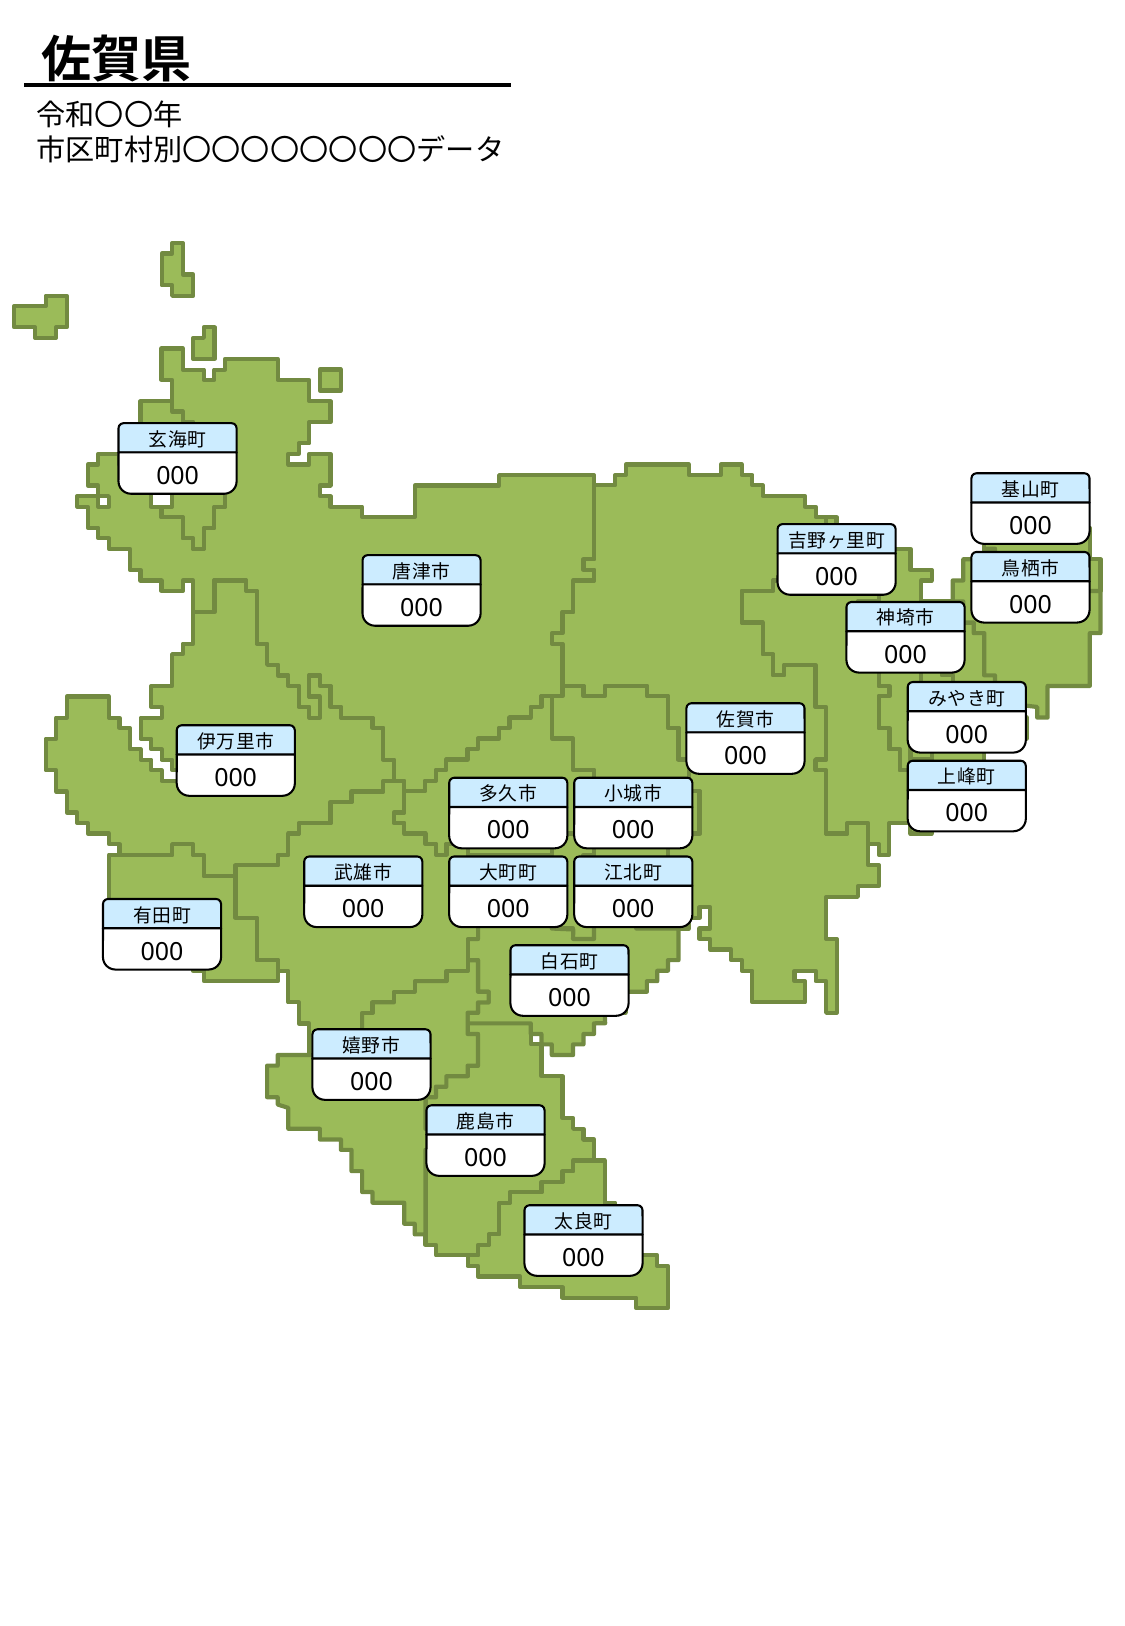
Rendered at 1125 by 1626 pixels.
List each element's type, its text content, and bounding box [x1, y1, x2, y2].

text_box 令和〇〇年 市区町村別〇〇〇〇〇〇〇〇データ [21, 89, 520, 174]
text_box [846, 601, 965, 673]
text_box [102, 898, 222, 970]
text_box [448, 856, 568, 928]
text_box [524, 1205, 643, 1277]
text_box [777, 523, 896, 595]
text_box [573, 856, 693, 928]
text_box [13, 242, 1101, 1309]
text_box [686, 703, 805, 775]
text_box 佐賀県 [26, 20, 207, 83]
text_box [907, 681, 1027, 753]
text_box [118, 422, 237, 495]
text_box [971, 551, 1090, 623]
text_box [303, 856, 423, 928]
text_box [448, 777, 568, 849]
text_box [362, 554, 481, 627]
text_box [510, 945, 629, 1017]
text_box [573, 777, 693, 849]
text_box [907, 760, 1027, 832]
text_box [971, 473, 1090, 545]
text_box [312, 1029, 431, 1101]
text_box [426, 1105, 545, 1177]
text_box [176, 725, 296, 797]
